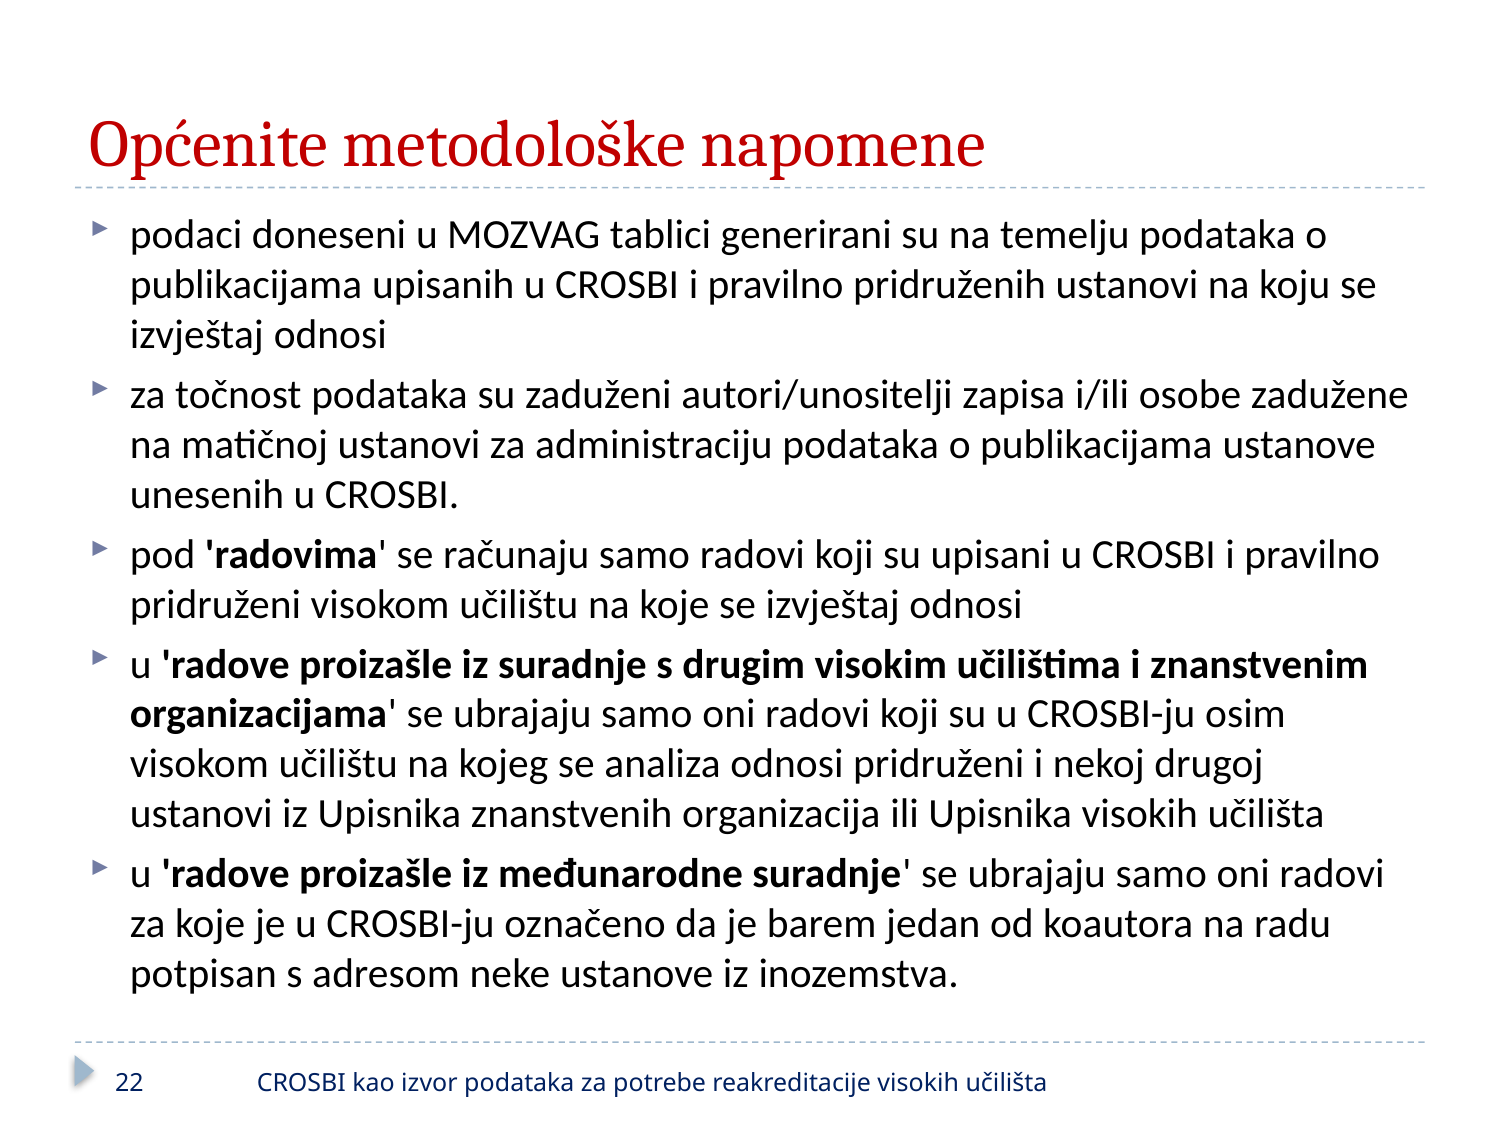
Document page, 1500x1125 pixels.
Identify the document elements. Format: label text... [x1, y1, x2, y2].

footer CROSBI kao izvor podataka za potrebe reakreditacije visokih učilišta [242, 1058, 1164, 1119]
slide_number 22 [100, 1058, 207, 1119]
title Općenite metodološke napomene [75, 24, 1425, 188]
list podaci doneseni u MOZVAG tablici generirani su na temelju podataka o publikacijama upisanih u CROSBI i pravilno pridruženih ustanovi na koju se izvještaj odnosi za točnost podataka su zaduženi autori/unositelji zapisa i/ili osobe zadužene na matičnoj ustanovi za administraciju podataka o publikacijama ustanove unesenih u CROSBI. pod 'radovima' se računaju samo radovi koji su upisani u CROSBI i pravilno pridruženi visokom učilištu na koje se izvještaj odnosi u 'radove proizašle iz suradnje s drugim visokim učilištima i znanstvenim organizacijama' se ubrajaju samo oni radovi koji su u CROSBI-ju osim visokom učilištu na kojeg se analiza odnosi pridruženi i nekoj drugoj ustanovi iz Upisnika znanstvenih organizacija ili Upisnika visokih učilišta u 'radove proizašle iz međunarodne suradnje' se ubrajaju samo oni radovi za koje je u CROSBI-ju označeno da je barem jedan od koautora na radu potpisan s adresom neke ustanove iz inozemstva. [75, 200, 1425, 1010]
